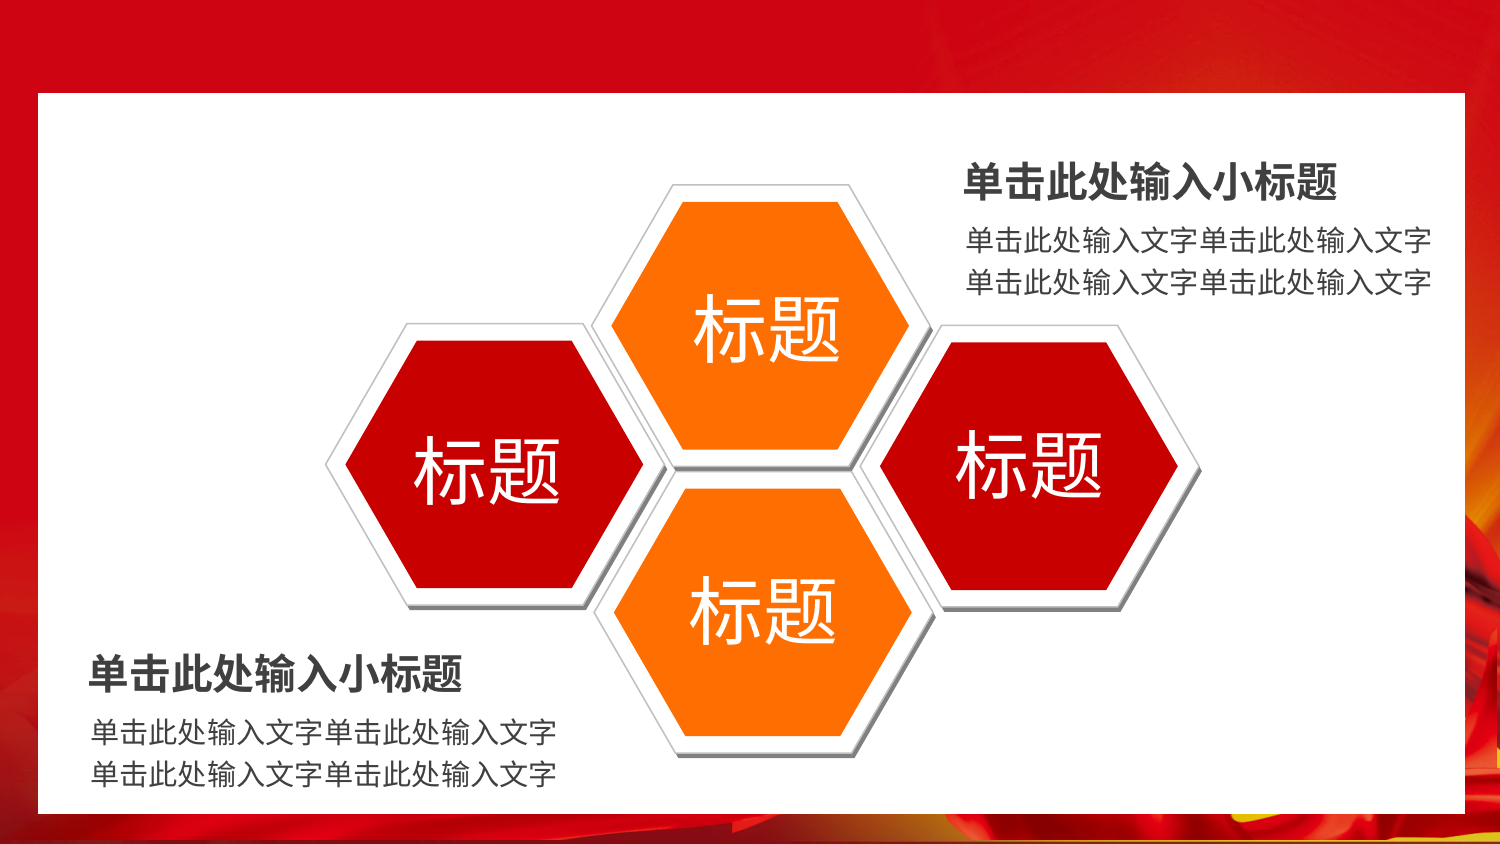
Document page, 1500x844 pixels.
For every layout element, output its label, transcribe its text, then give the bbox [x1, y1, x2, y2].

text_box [325, 323, 668, 611]
text_box 单击此处输入小标题 [87, 638, 498, 697]
title [0, 45, 1294, 208]
text_box 单击此处输入文字单击此处输入文字 单击此处输入文字单击此处输入文字 [950, 208, 1485, 307]
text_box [860, 325, 1202, 612]
picture [0, 0, 1500, 844]
text_box 单击此处输入文字单击此处输入文字 单击此处输入文字单击此处输入文字 [75, 699, 610, 799]
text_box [591, 184, 933, 471]
text_box 单击此处输入小标题 [962, 146, 1373, 206]
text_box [594, 471, 936, 759]
